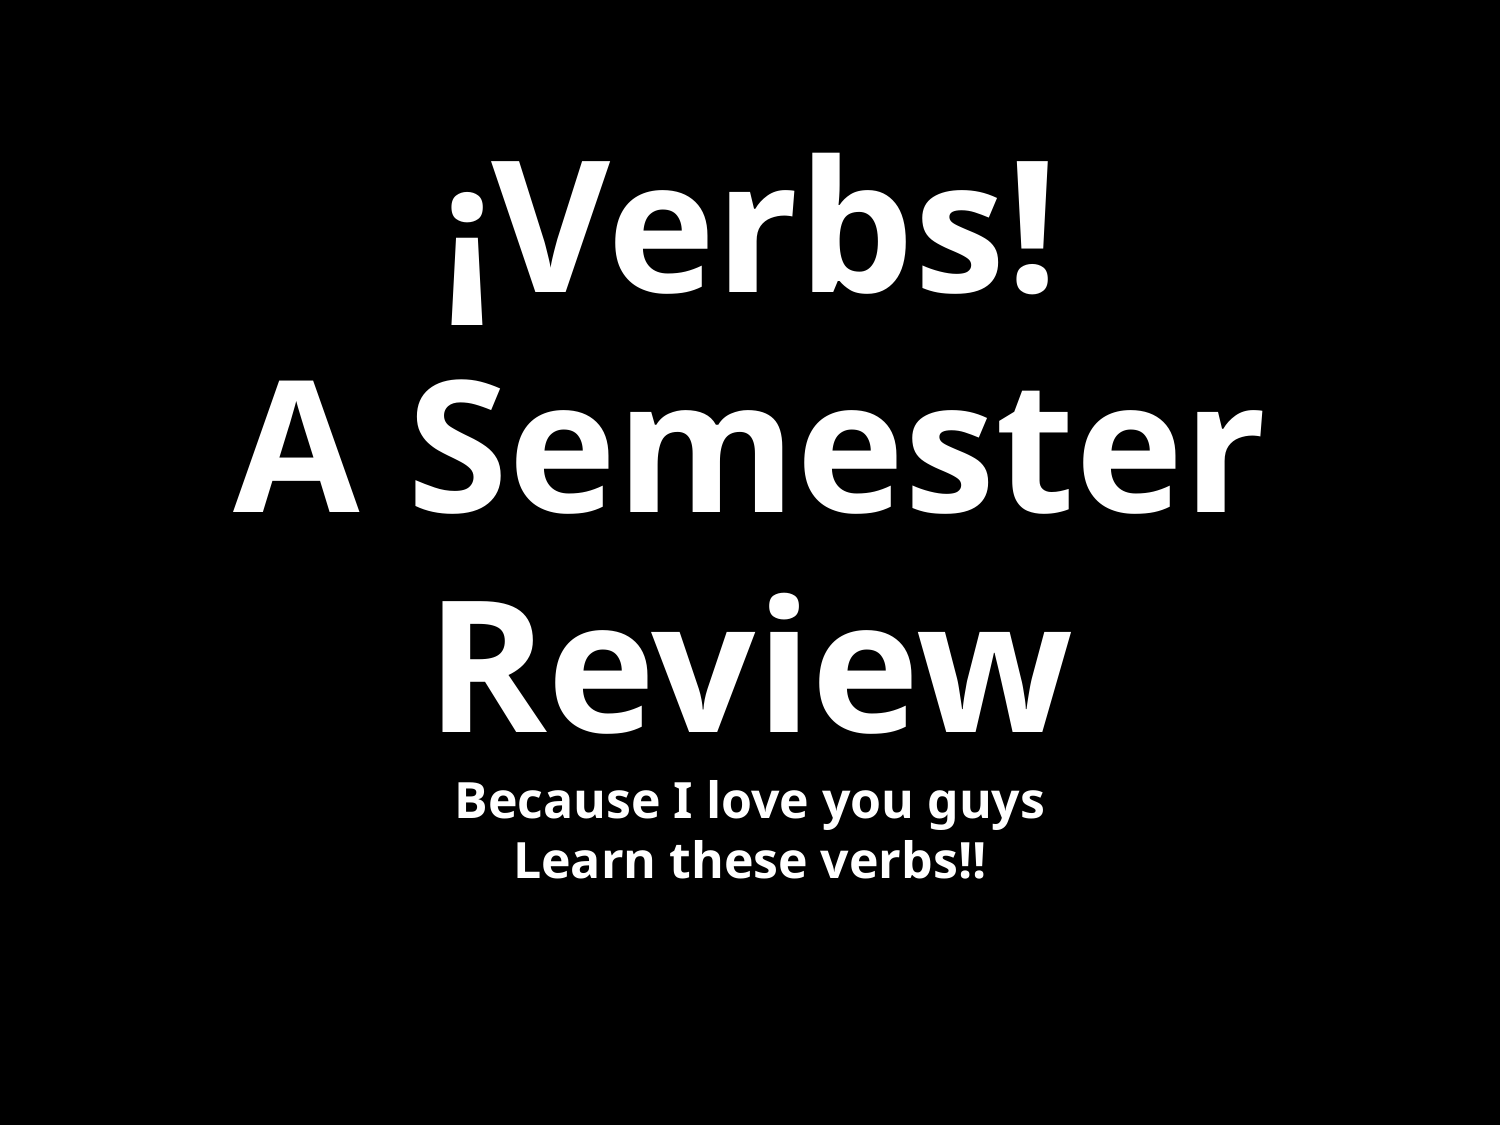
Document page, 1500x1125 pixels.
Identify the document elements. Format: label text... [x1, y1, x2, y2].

title ¡Verbs! A Semester Review Because I love you guys Learn these verbs!! [75, 45, 1425, 953]
